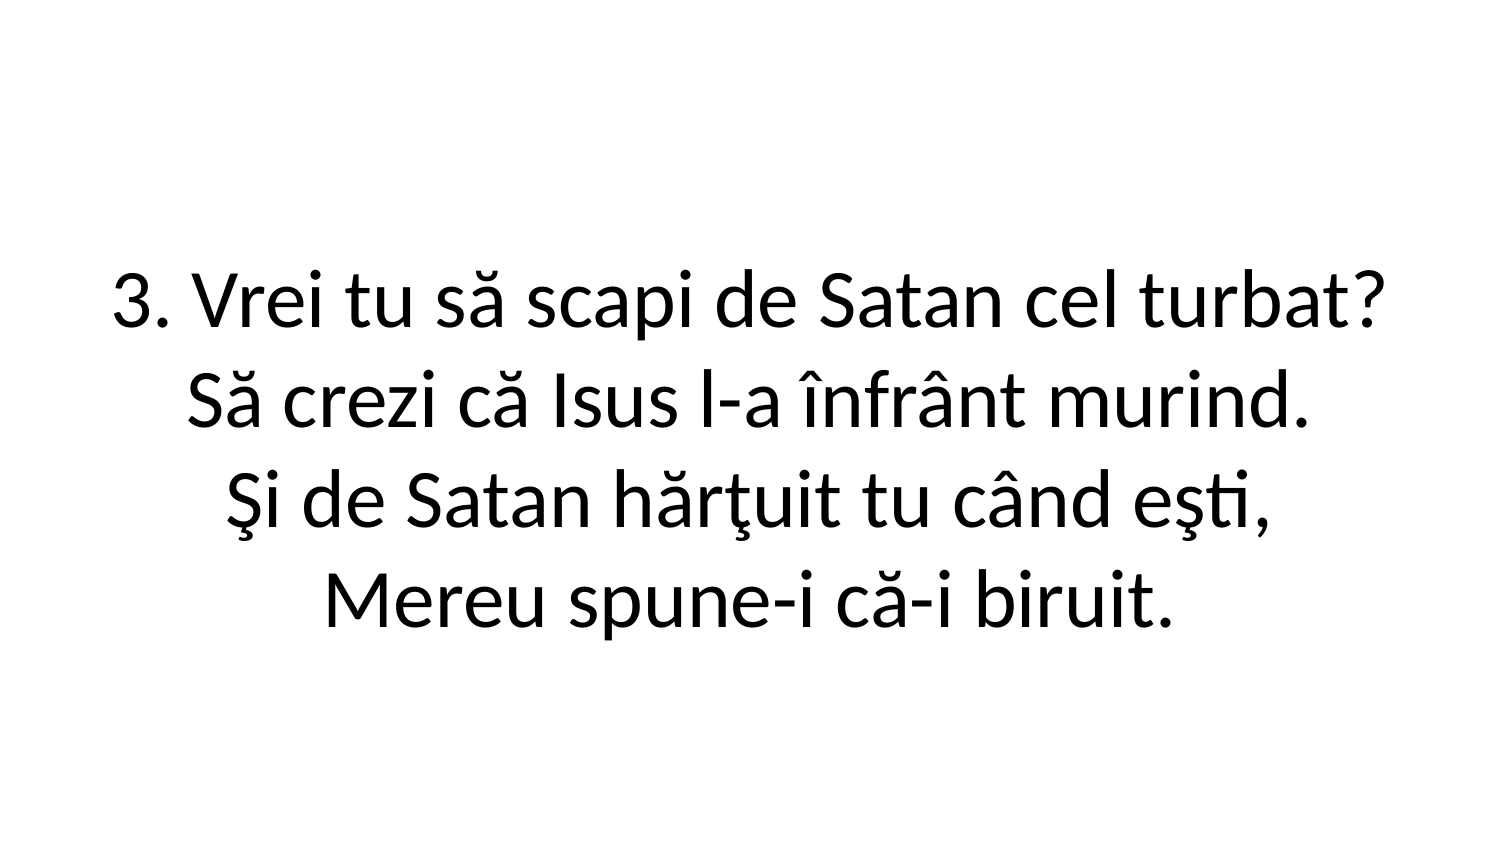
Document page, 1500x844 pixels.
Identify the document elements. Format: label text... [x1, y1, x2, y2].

text_box 3. Vrei tu să scapi de Satan cel turbat? Să crezi că Isus l-a înfrânt murind. Şi de Satan hărţuit tu când eşti, Mereu spune-i că-i biruit. [95, 192, 1405, 652]
